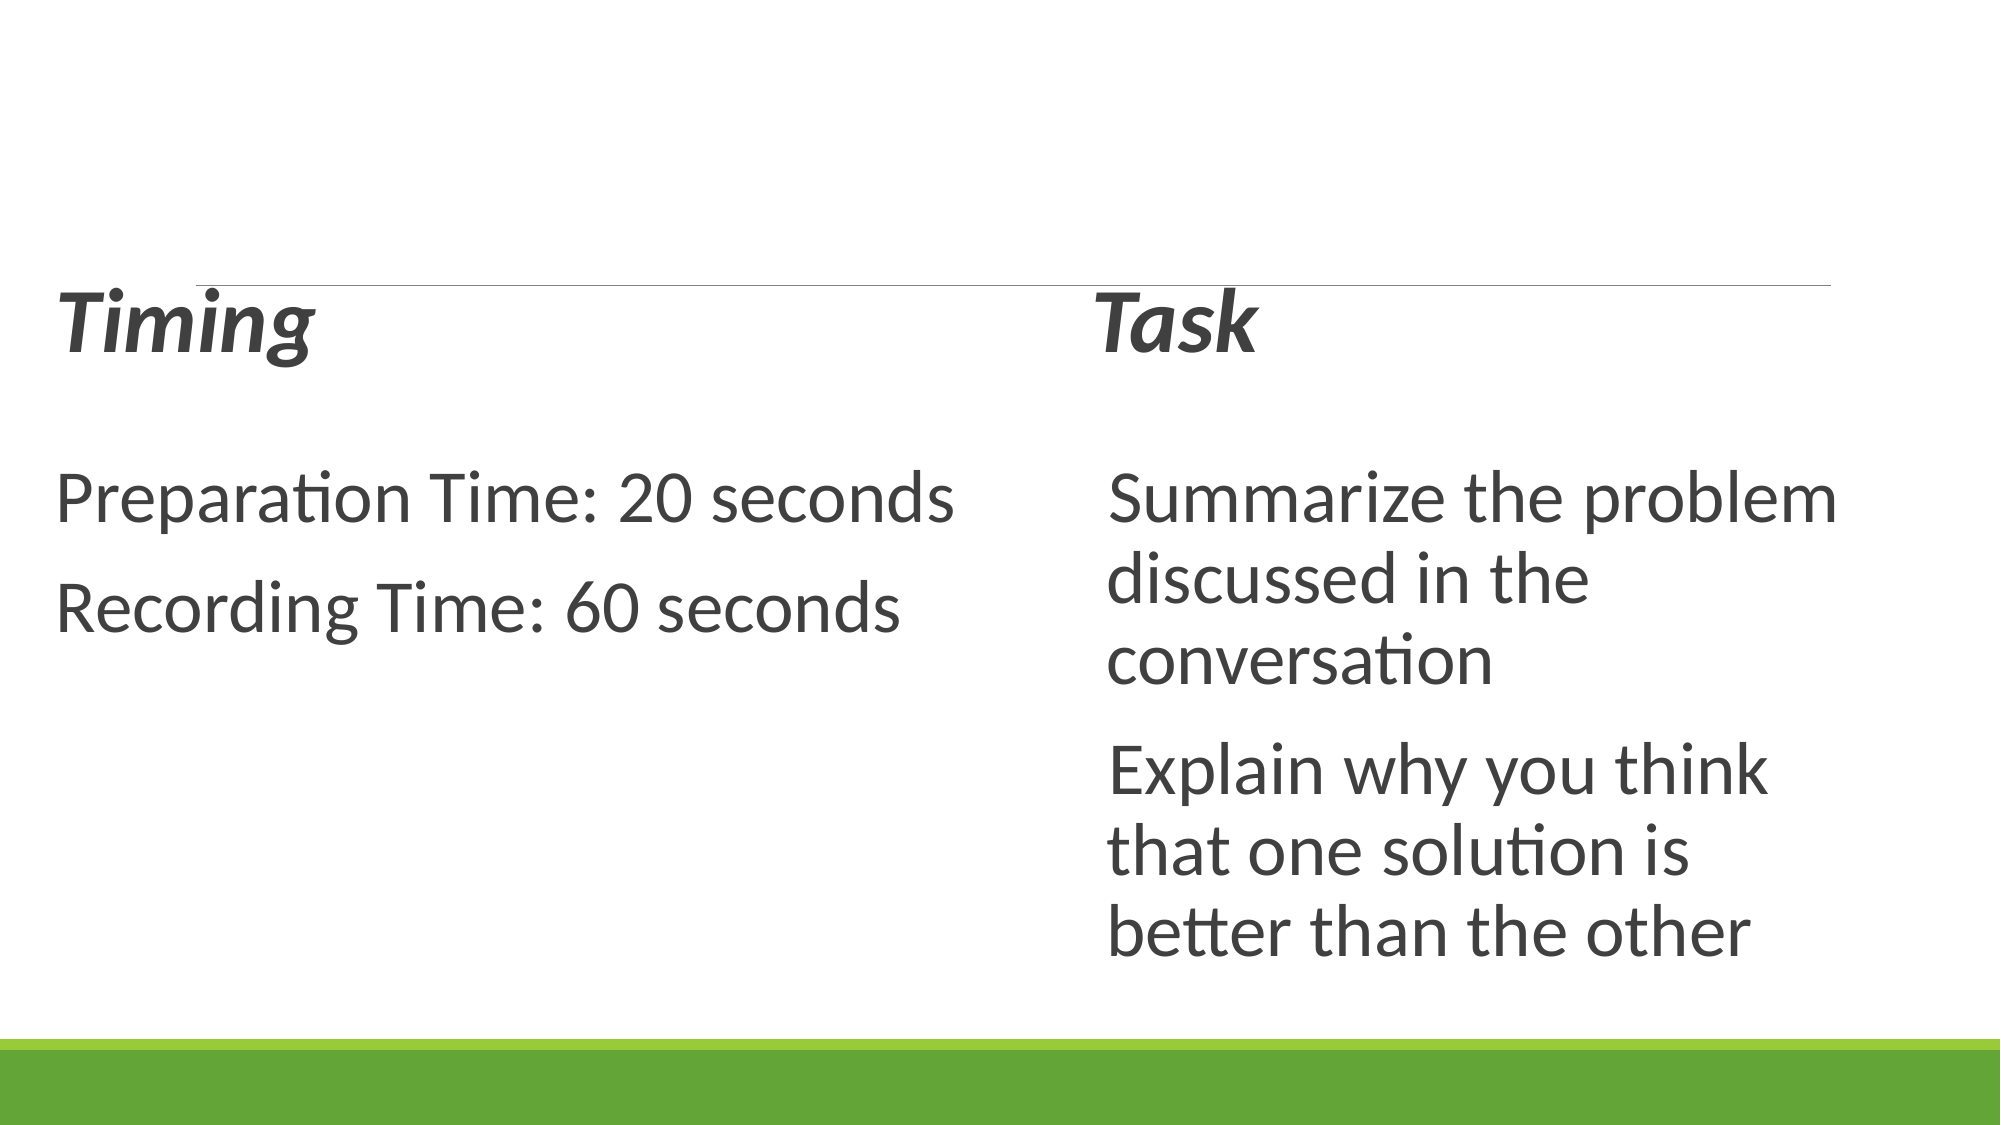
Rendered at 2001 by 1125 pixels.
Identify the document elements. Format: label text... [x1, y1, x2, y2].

list Timing Preparation Time: 20 seconds Recording Time: 60 seconds [55, 126, 988, 1014]
list Task Summarize the problem discussed in the conversation Explain why you think that one solution is better than the other [1091, 126, 1863, 1014]
